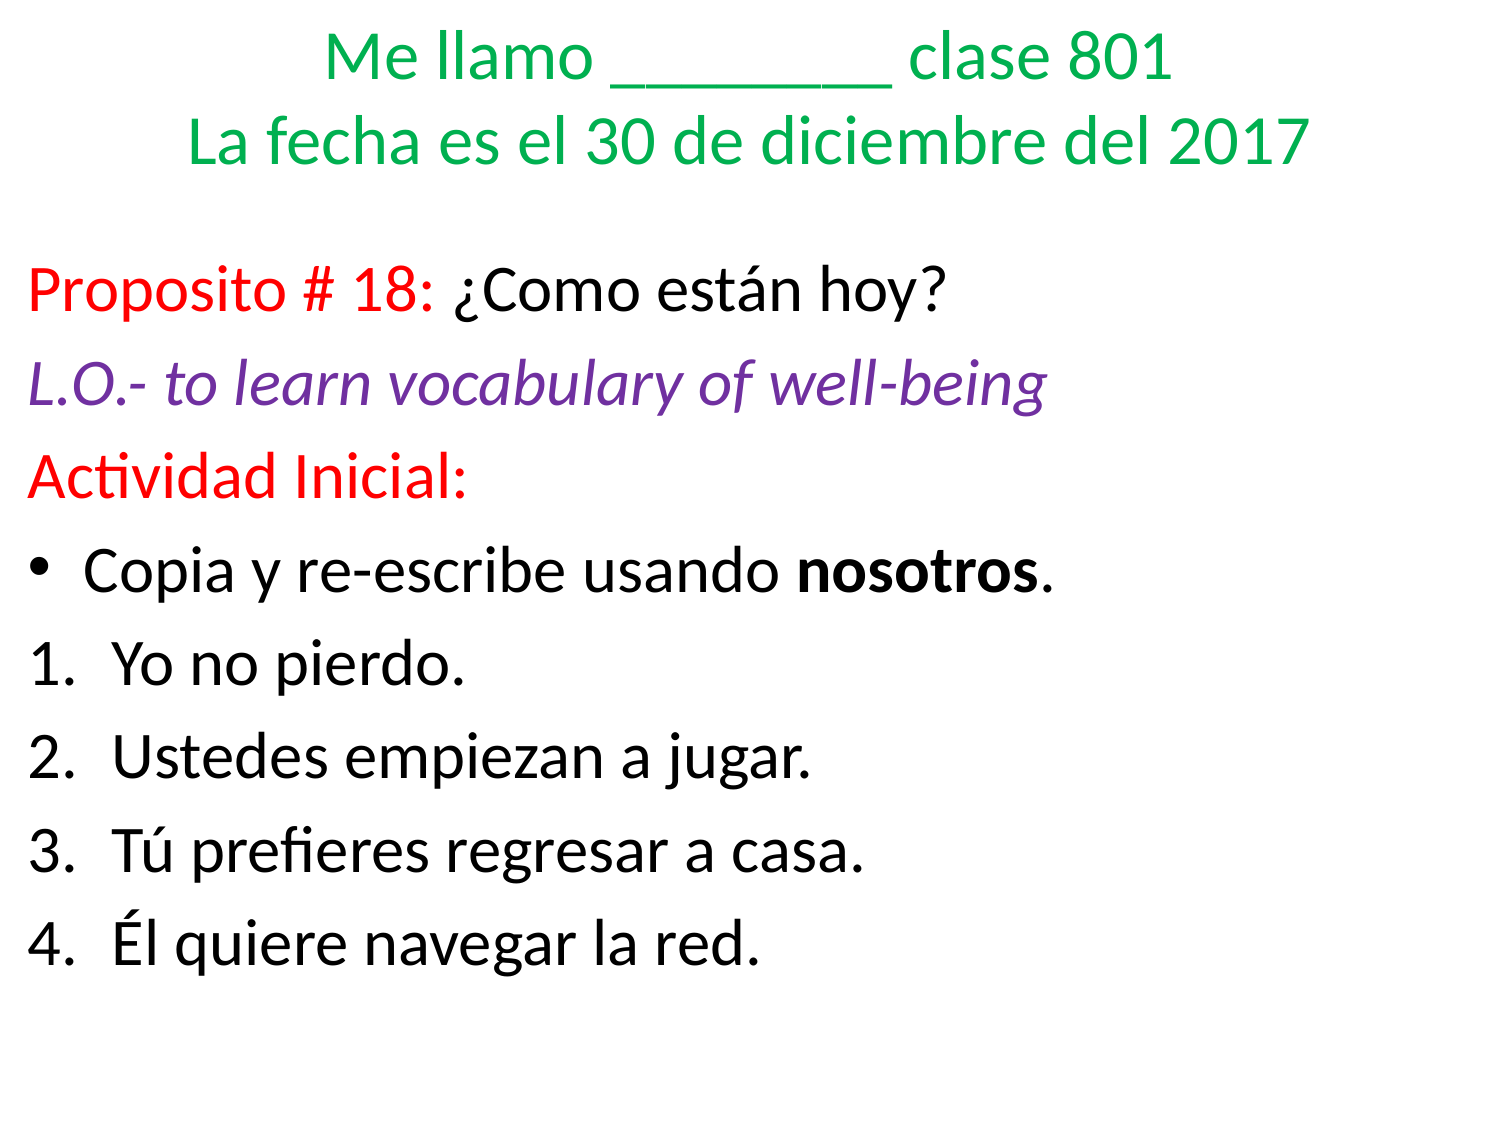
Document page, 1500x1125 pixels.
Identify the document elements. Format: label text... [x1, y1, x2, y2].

list Proposito # 18: ¿Como están hoy? L.O.- to learn vocabulary of well-being Actividad Inicial: Copia y re-escribe usando nosotros. Yo no pierdo. Ustedes empiezan a jugar. Tú prefieres regresar a casa. Él quiere navegar la red. [12, 237, 1488, 1100]
title Me llamo ________ clase 801 La fecha es el 30 de diciembre del 2017 [12, 0, 1488, 188]
